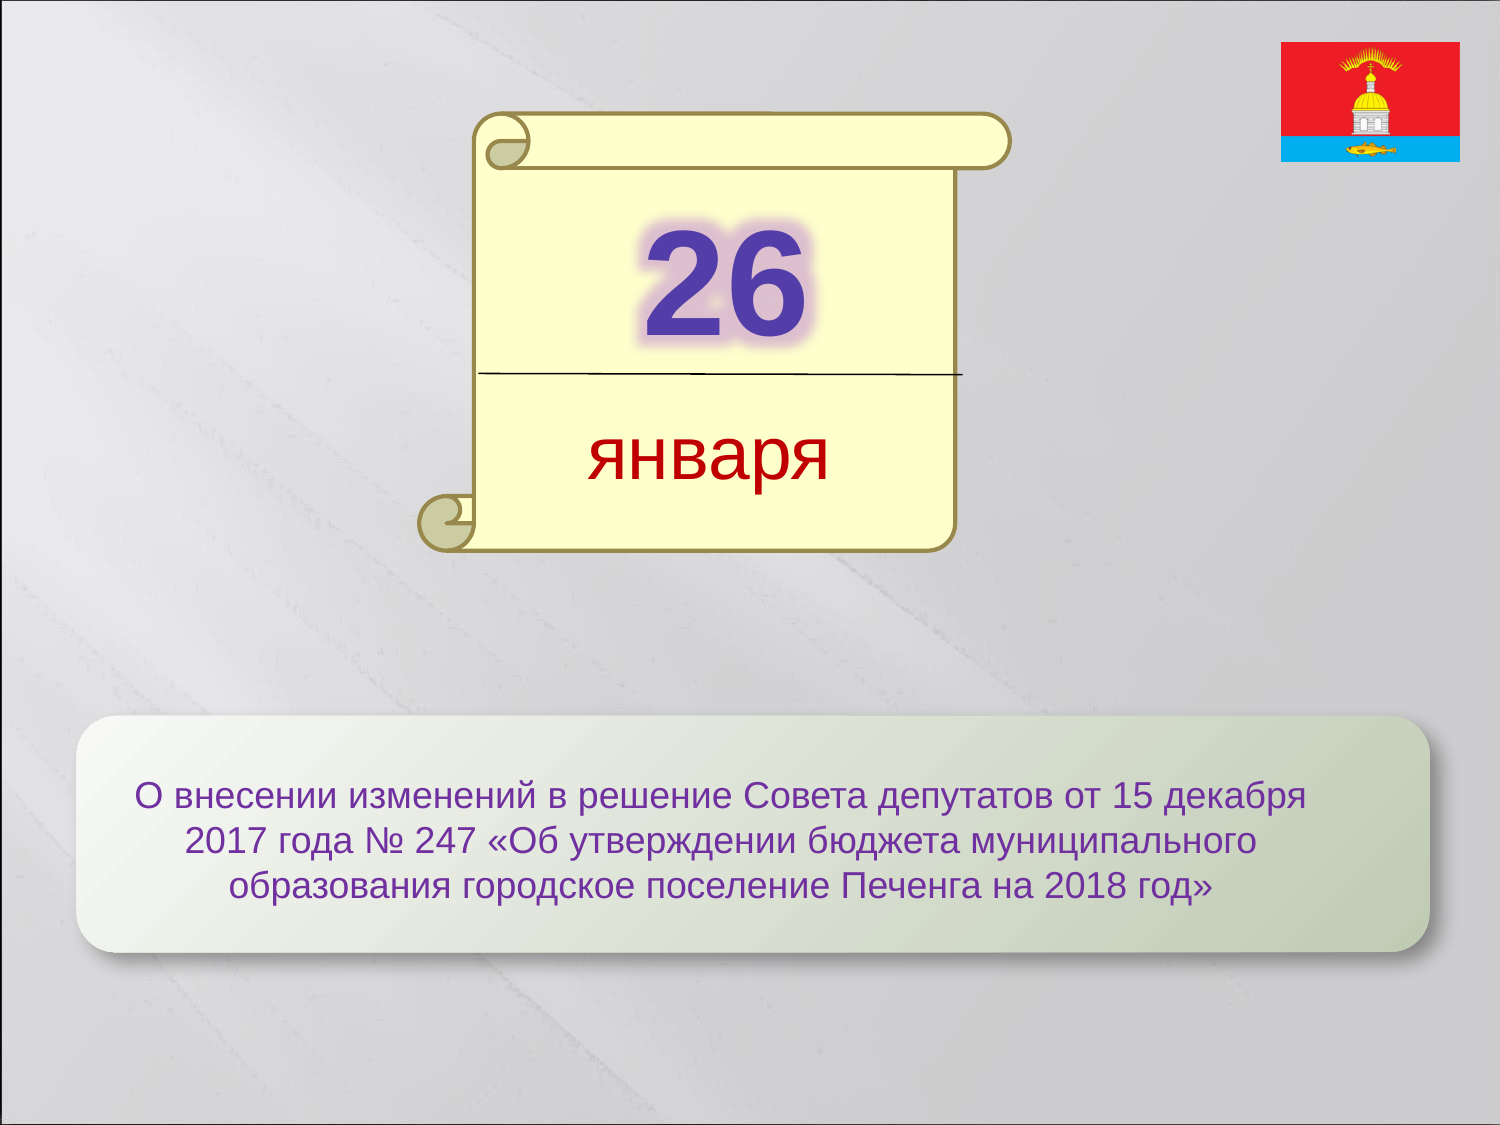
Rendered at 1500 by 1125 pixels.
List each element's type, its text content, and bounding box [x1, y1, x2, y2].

text_box [75, 715, 1431, 953]
picture [0, 0, 1500, 1125]
text_box января [572, 397, 928, 502]
text_box [417, 111, 1012, 553]
text_box О внесении изменений в решение Совета депутатов от 15 декабря 2017 года № 247 «Об утверждении бюджета муниципального образования городское поселение Печенга на 2018 год» [100, 763, 1342, 913]
text_box 26 [525, 177, 928, 373]
